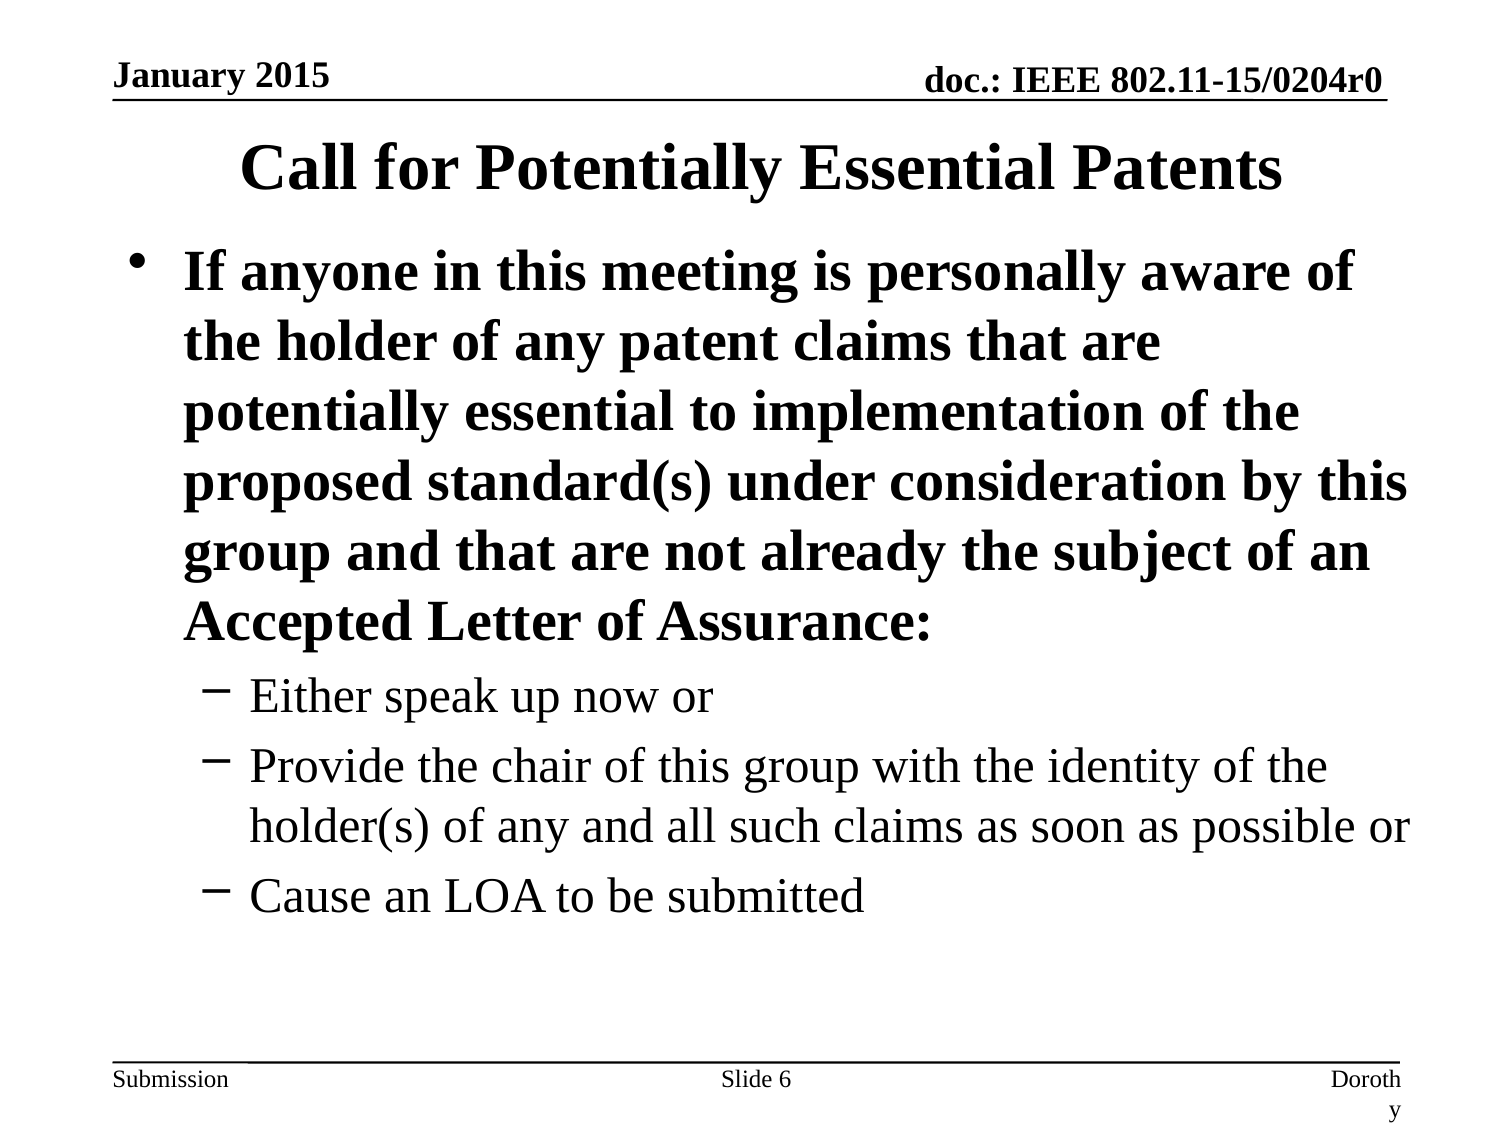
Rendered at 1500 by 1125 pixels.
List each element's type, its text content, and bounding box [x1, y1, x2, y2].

slide_number Slide 6 [712, 1061, 800, 1093]
footer Dorothy Stanley, Aruba Networks [1324, 1061, 1402, 1093]
title Call for Potentially Essential Patents [49, 112, 1476, 213]
list If anyone in this meeting is personally aware of the holder of any patent claims that are potentially essential to implementation of the proposed standard(s) under consideration by this group and that are not already the subject of an Accepted Letter of Assurance: Either speak up now or Provide the chair of this group with the identity of the holder(s) of any and all such claims as soon as possible or Cause an LOA to be submitted [112, 224, 1438, 1001]
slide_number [112, 49, 388, 96]
